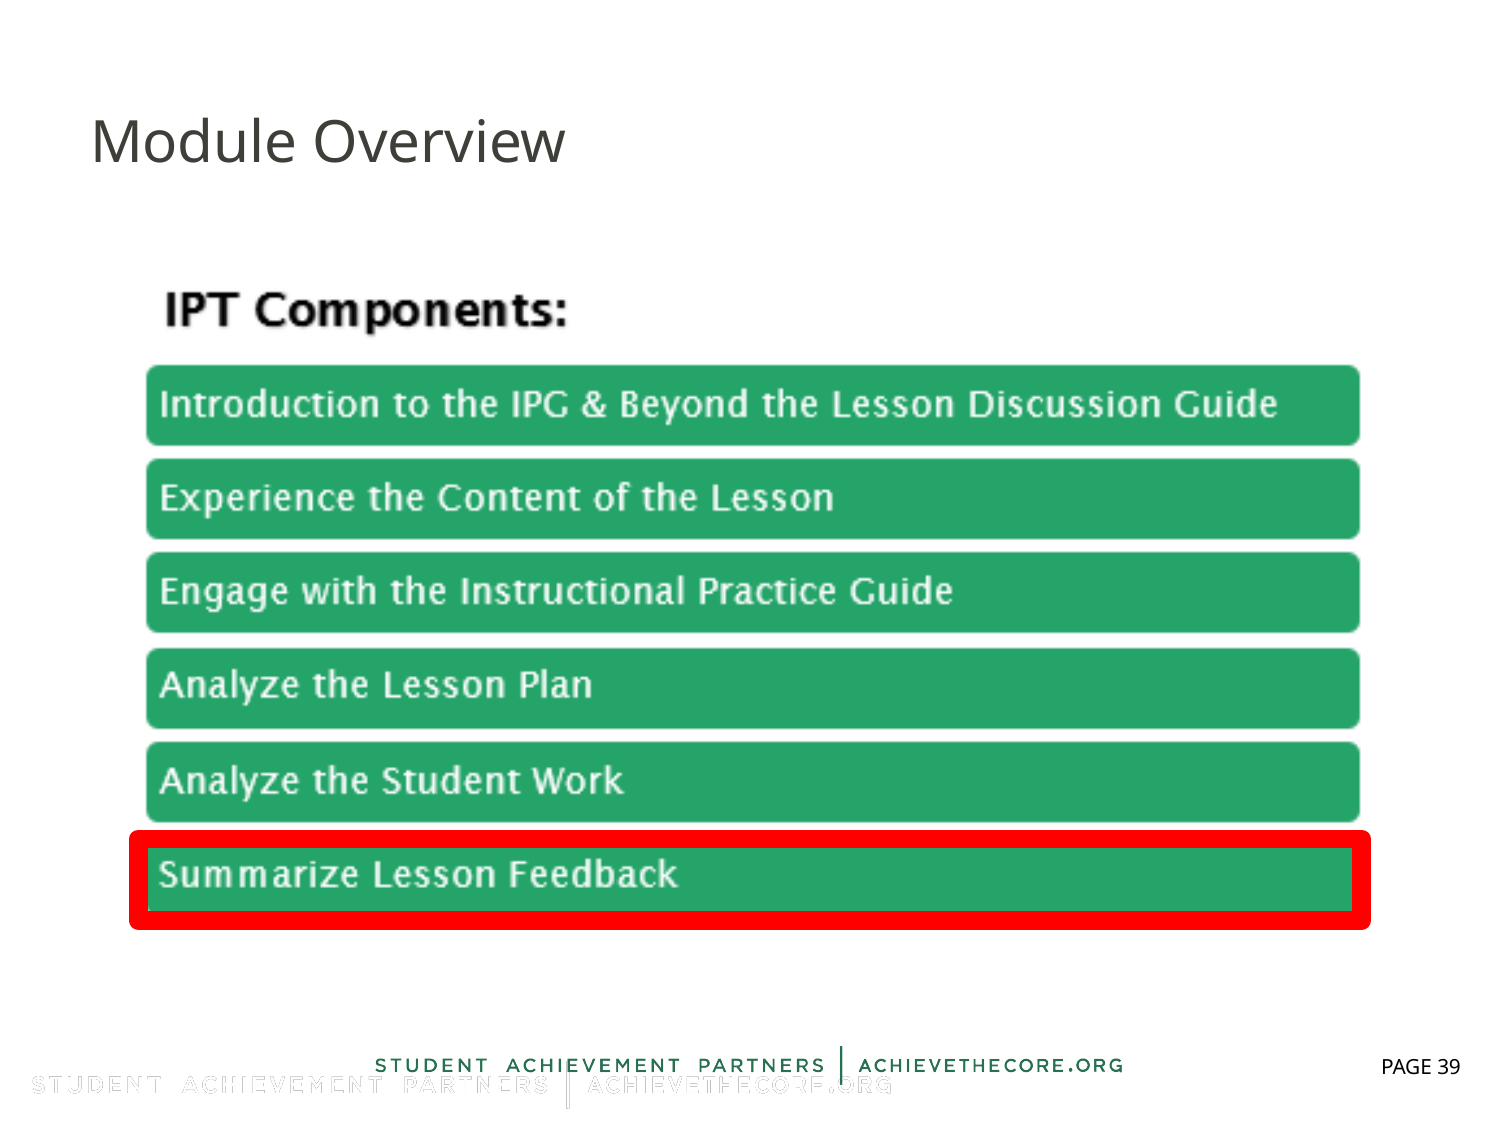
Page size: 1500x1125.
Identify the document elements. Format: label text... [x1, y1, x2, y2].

picture [129, 248, 1371, 941]
picture [12, 1046, 1122, 1112]
title Module Overview [75, 45, 1425, 233]
